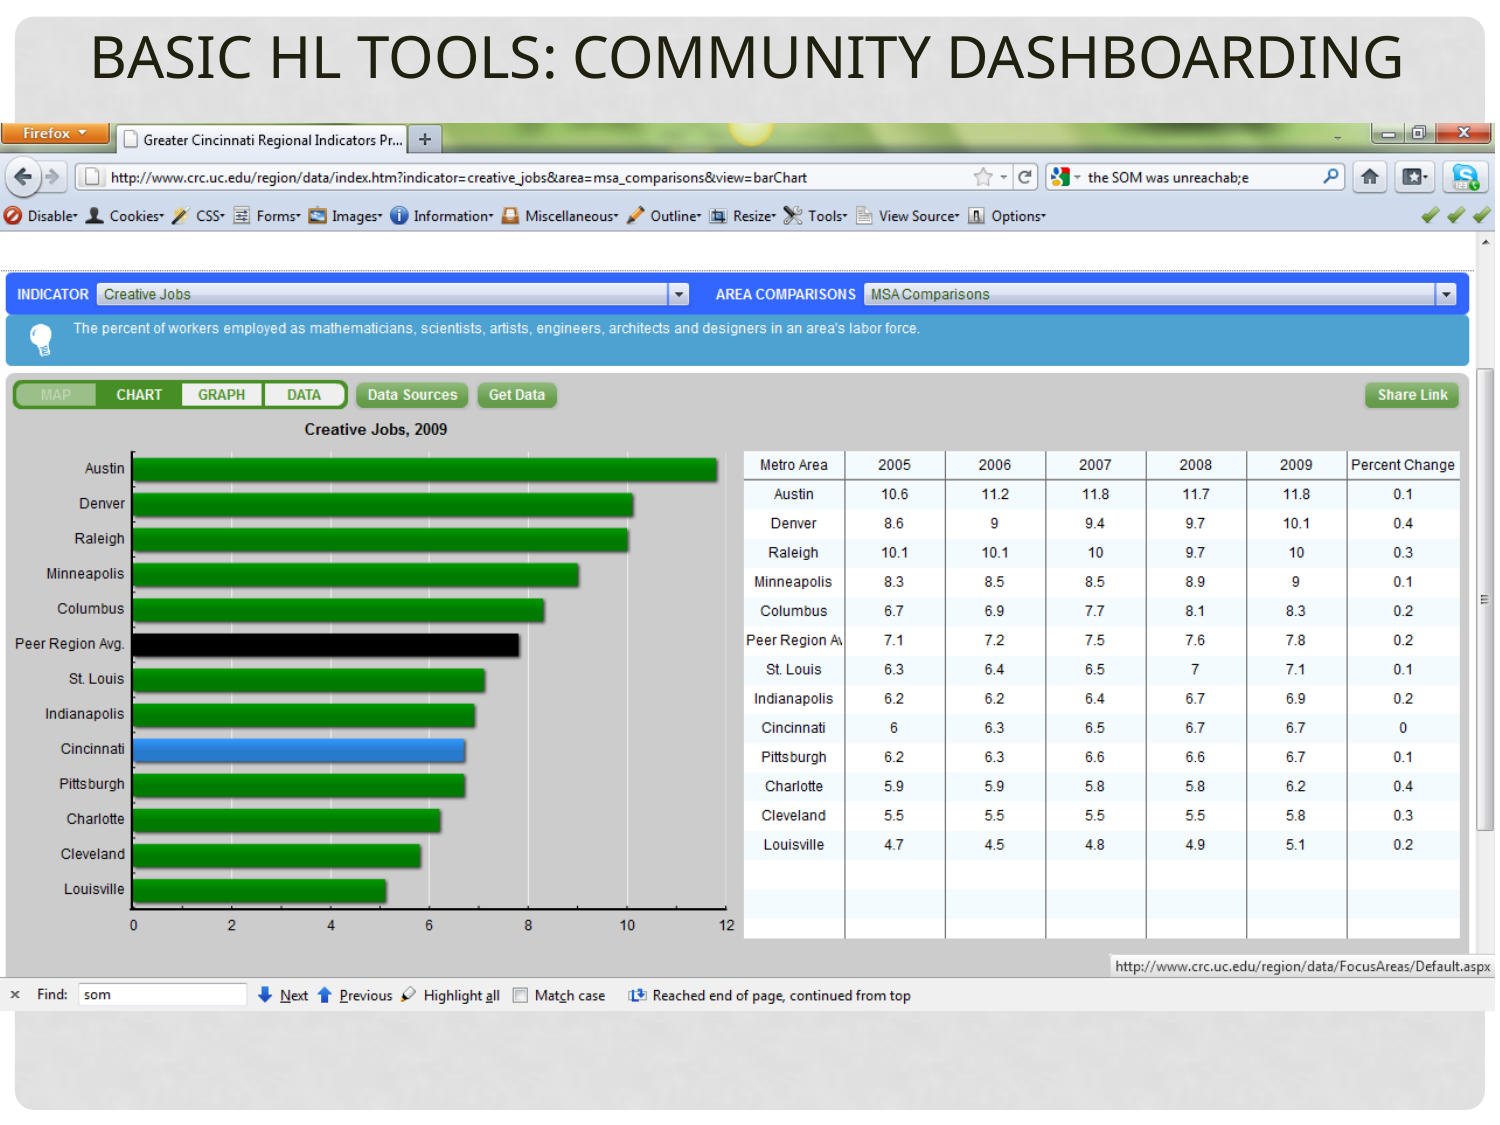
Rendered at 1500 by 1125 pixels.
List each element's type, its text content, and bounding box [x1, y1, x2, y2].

title BASIC HL TOOLS: COMMUNITY DASHBOARDING [69, 12, 1425, 122]
picture [0, 122, 1495, 1011]
